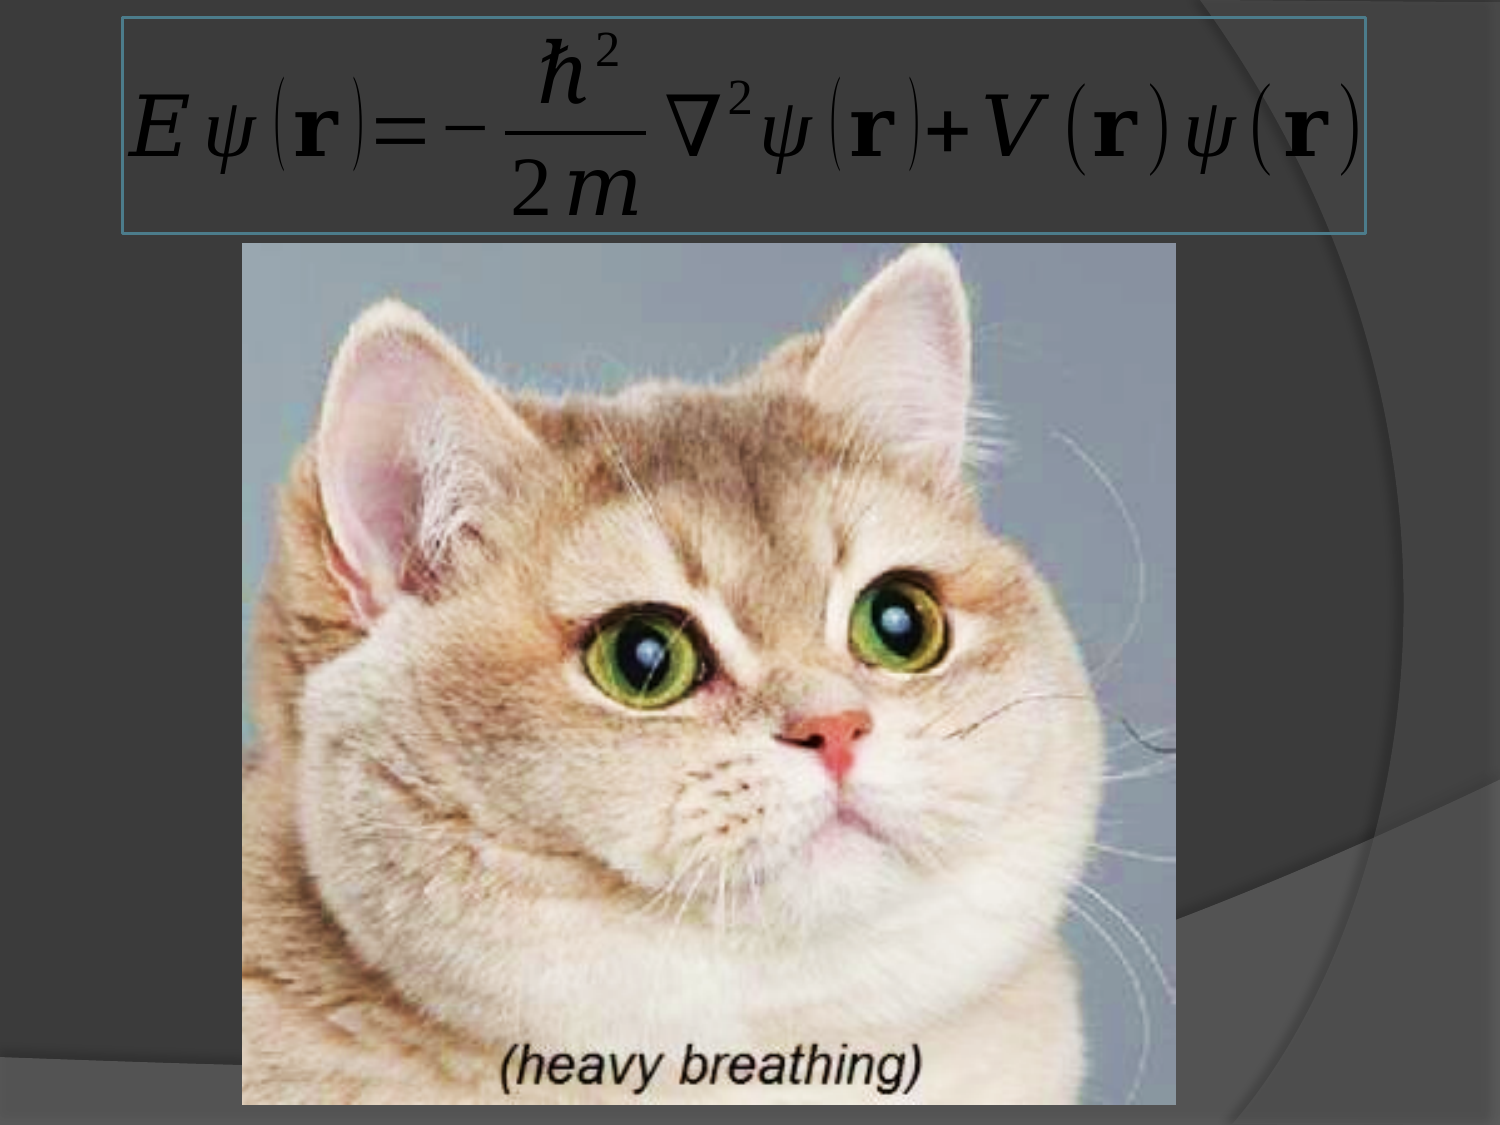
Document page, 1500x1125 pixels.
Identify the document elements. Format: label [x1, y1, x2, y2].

list [241, 243, 1176, 1105]
